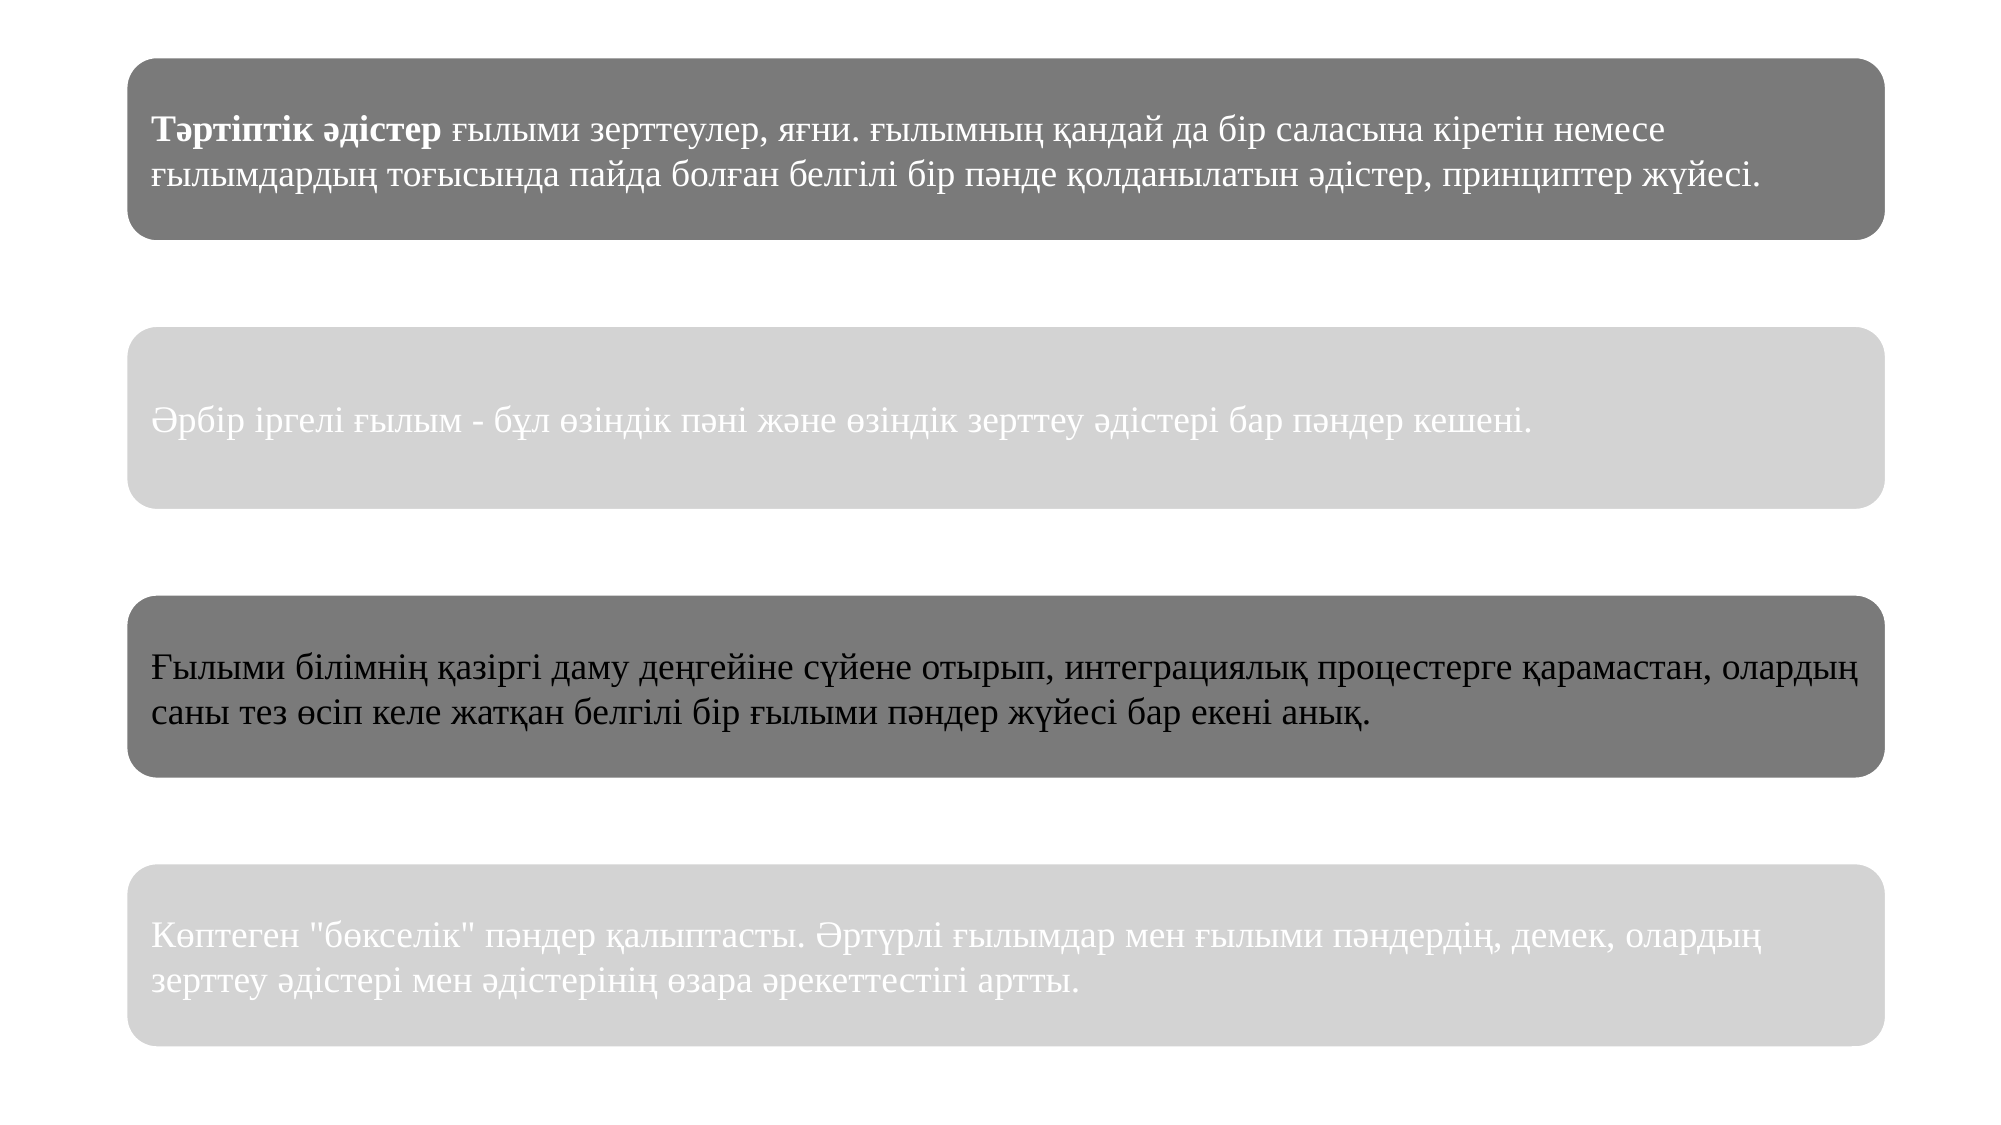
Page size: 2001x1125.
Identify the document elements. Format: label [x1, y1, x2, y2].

list [126, 57, 1886, 1048]
